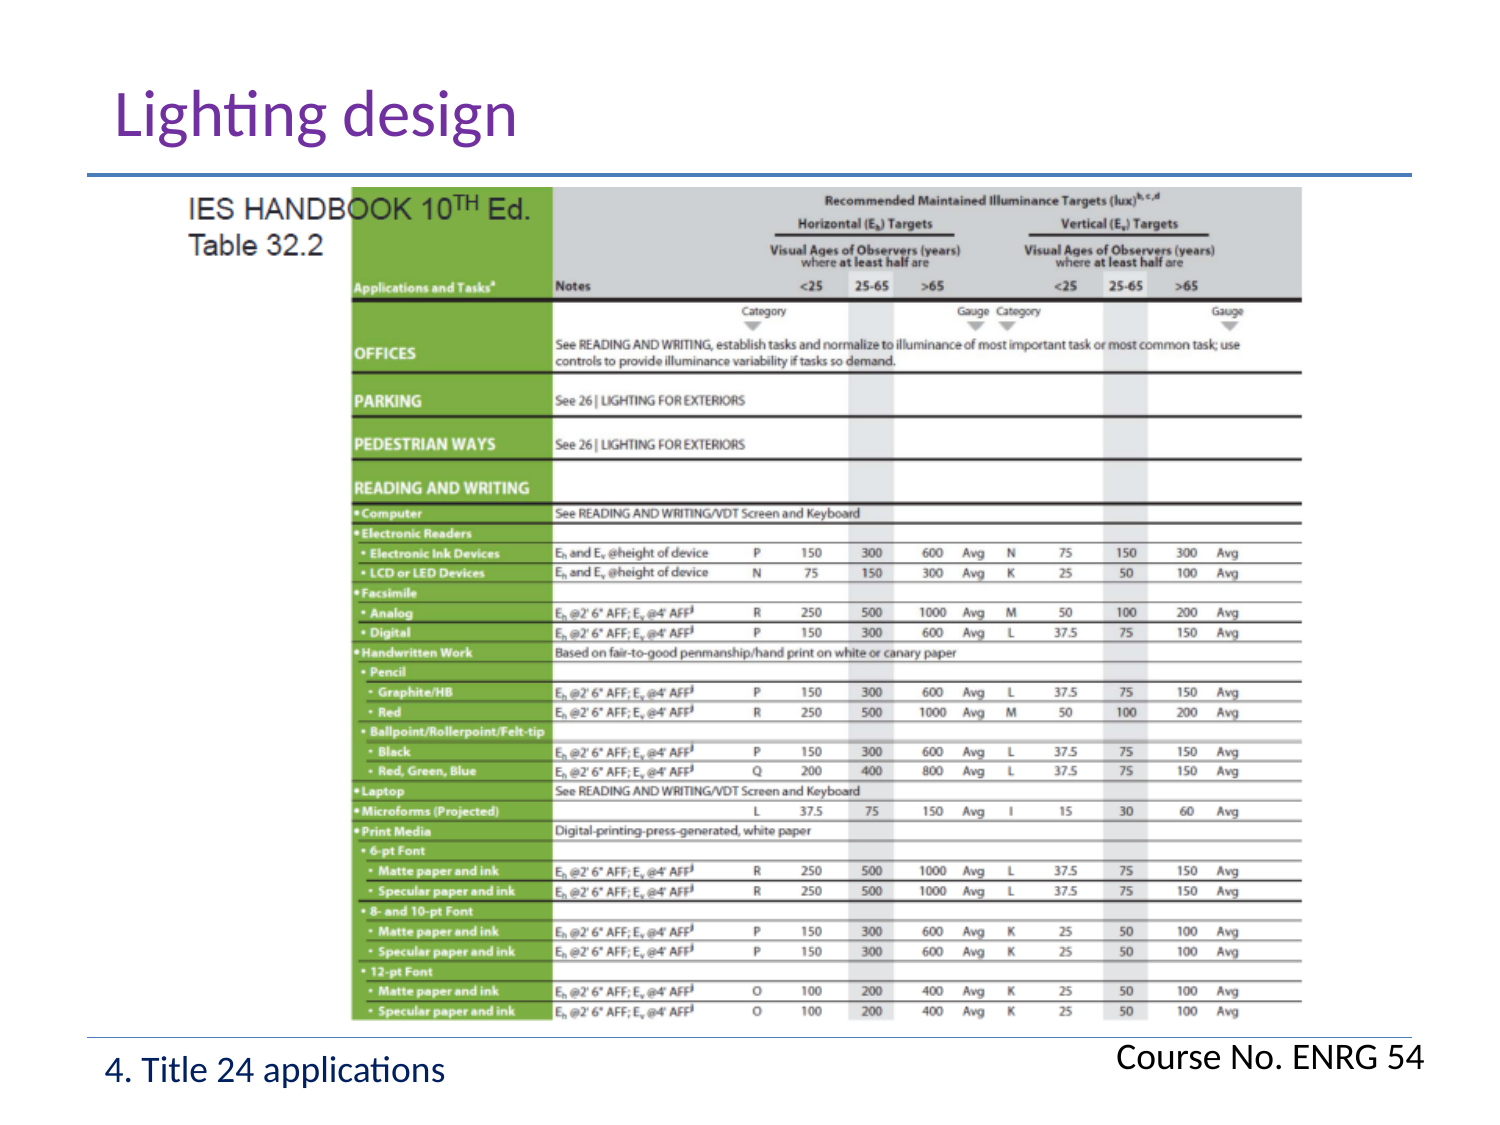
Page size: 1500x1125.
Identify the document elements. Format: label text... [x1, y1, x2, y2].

text_box Course No. ENRG 54 [1101, 1024, 1441, 1085]
text_box 4. Title 24 applications [89, 1045, 461, 1098]
text_box Lighting design [99, 62, 1400, 158]
picture [187, 187, 1310, 1032]
